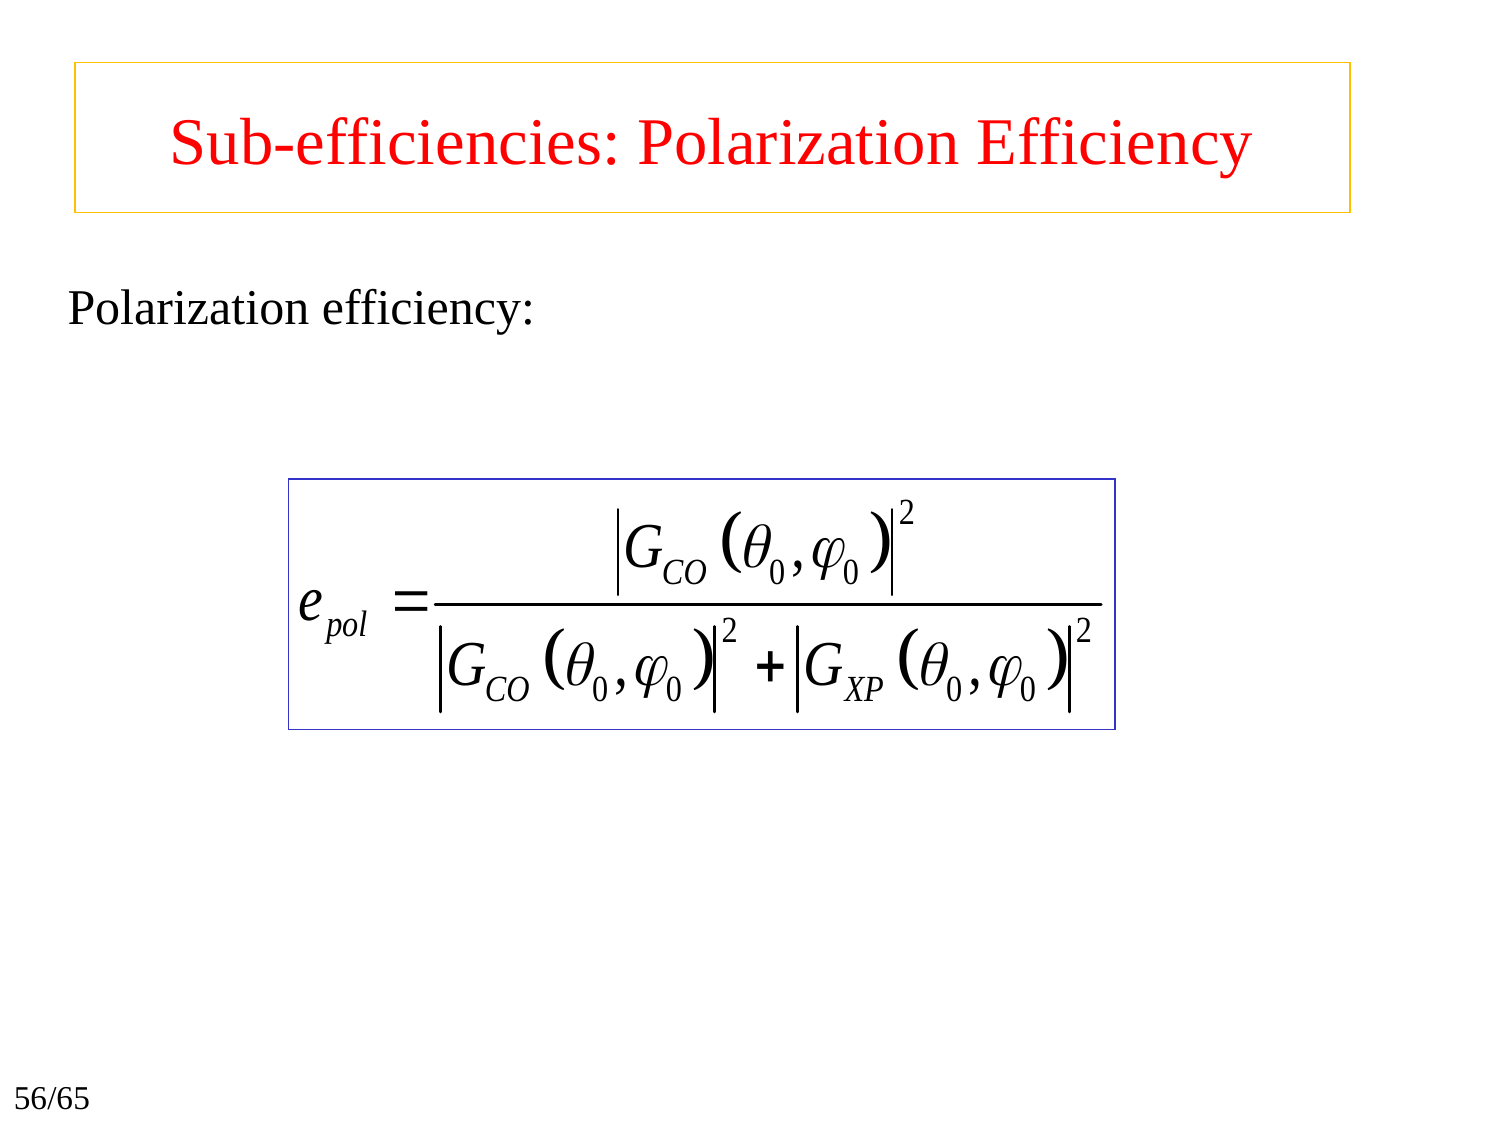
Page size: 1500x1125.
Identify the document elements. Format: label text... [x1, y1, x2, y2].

title Sub-efficiencies: Polarization Efficiency [74, 62, 1351, 213]
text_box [288, 479, 1115, 729]
text_box Polarization efficiency: [52, 267, 551, 342]
